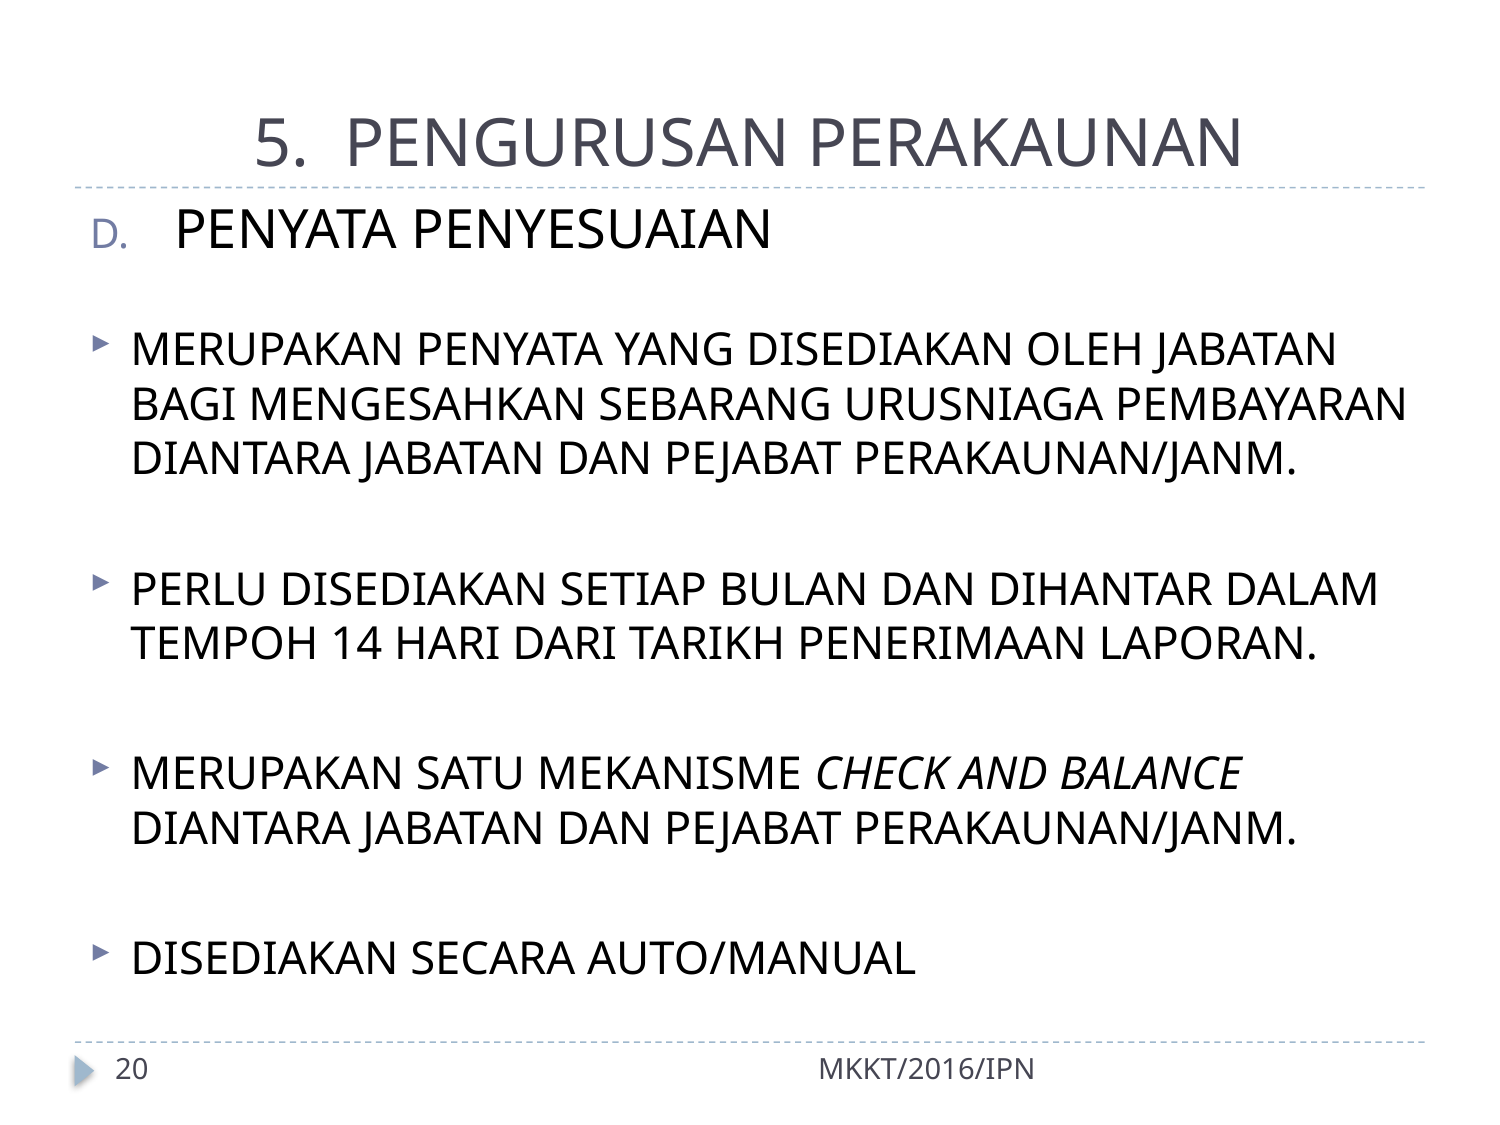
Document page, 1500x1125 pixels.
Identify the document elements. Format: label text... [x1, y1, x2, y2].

slide_number 20 [100, 1042, 426, 1103]
footer MKKT/2016/IPN [475, 1042, 1051, 1103]
title 5. PENGURUSAN PERAKAUNAN [75, 24, 1425, 187]
text_box MERUPAKAN PENYATA YANG DISEDIAKAN OLEH JABATAN BAGI MENGESAHKAN SEBARANG URUSNIAGA PEMBAYARAN DIANTARA JABATAN DAN PEJABAT PERAKAUNAN/JANM. PERLU DISEDIAKAN SETIAP BULAN DAN DIHANTAR DALAM TEMPOH 14 HARI DARI TARIKH PENERIMAAN LAPORAN. MERUPAKAN SATU MEKANISME CHECK AND BALANCE DIANTARA JABATAN DAN PEJABAT PERAKAUNAN/JANM. DISEDIAKAN SECARA AUTO/MANUAL [74, 312, 1425, 1038]
list PENYATA PENYESUAIAN [75, 187, 1425, 312]
